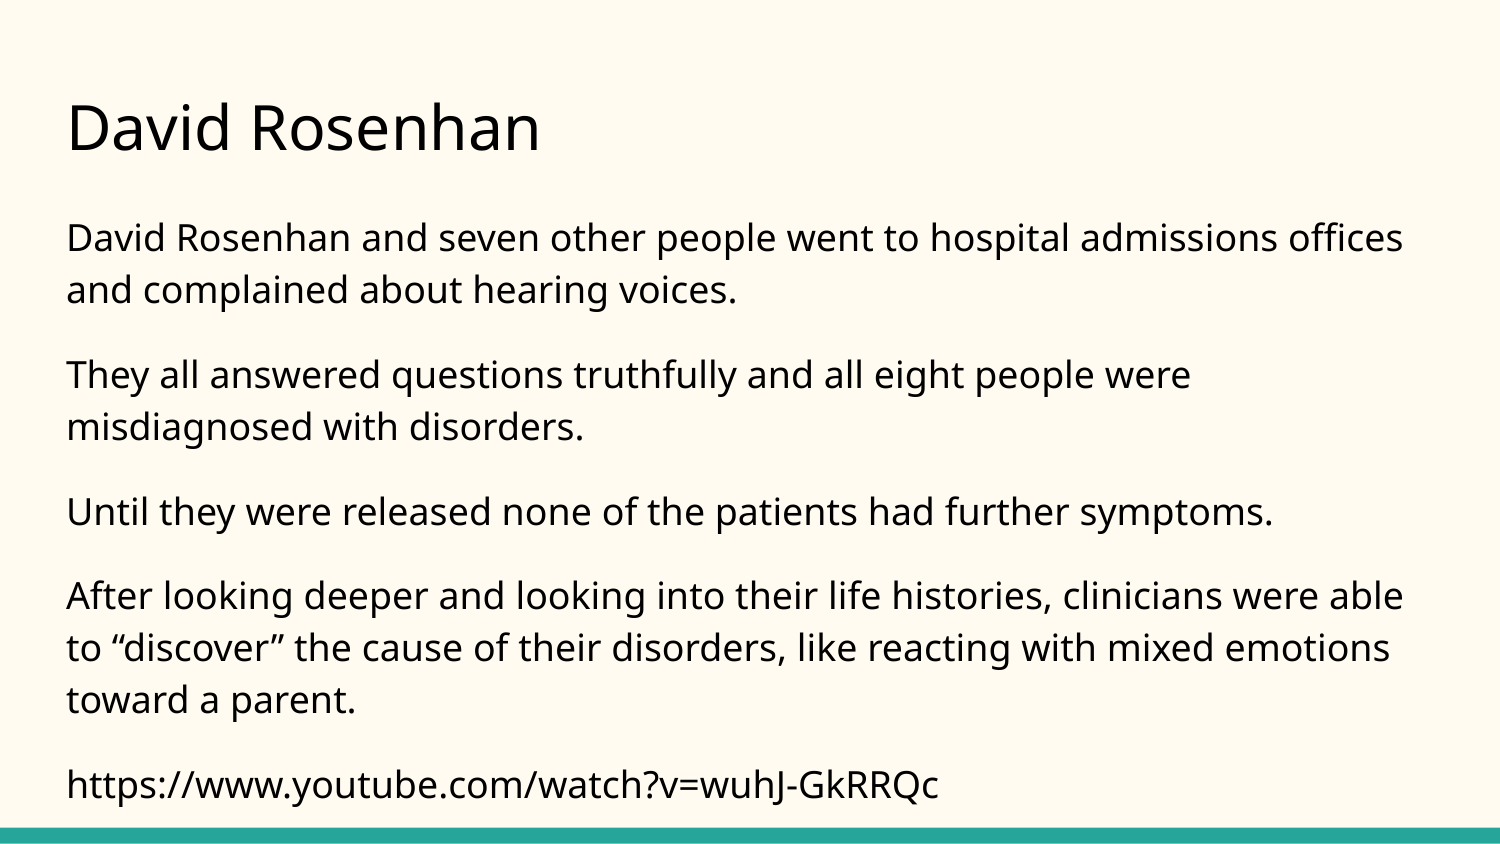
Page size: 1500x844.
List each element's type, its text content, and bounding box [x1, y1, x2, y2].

title David Rosenhan [51, 72, 1449, 174]
list David Rosenhan and seven other people went to hospital admissions offices and complained about hearing voices. They all answered questions truthfully and all eight people were misdiagnosed with disorders. Until they were released none of the patients had further symptoms. After looking deeper and looking into their life histories, clinicians were able to “discover” the cause of their disorders, like reacting with mixed emotions toward a parent. https://www.youtube.com/watch?v=wuhJ-GkRRQc [51, 192, 1449, 750]
